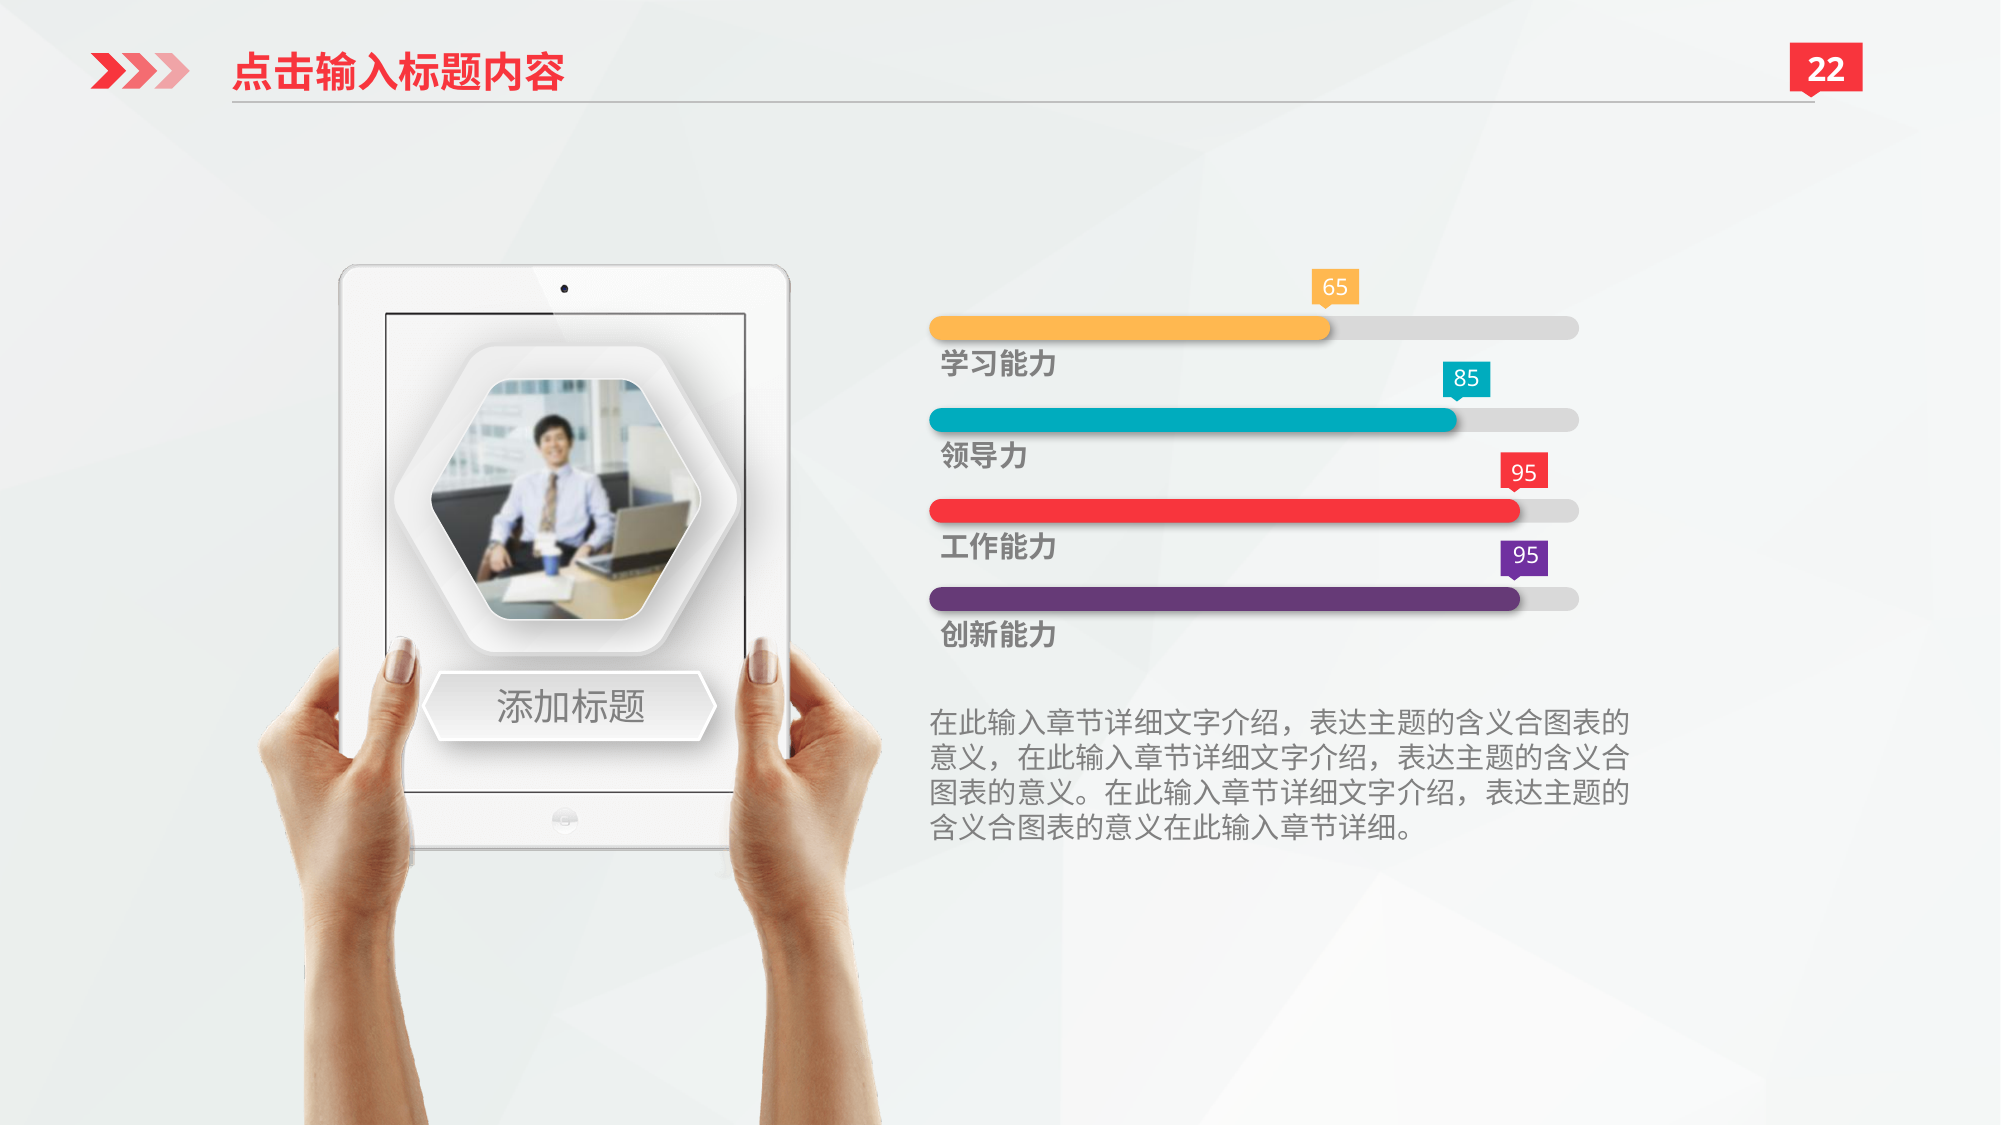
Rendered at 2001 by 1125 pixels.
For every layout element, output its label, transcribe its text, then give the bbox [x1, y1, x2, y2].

text_box 学习能力 [929, 339, 1154, 386]
text_box 在此输入章节详细文字介绍，表达主题的含义合图表的意义，在此输入章节详细文字介绍，表达主题的含义合图表的意义。在此输入章节详细文字介绍，表达主题的含义合图表的意义在此输入章节详细。 [929, 704, 1650, 845]
text_box [1460, 406, 1582, 434]
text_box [1496, 534, 1556, 577]
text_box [390, 344, 741, 655]
text_box [1521, 585, 1582, 613]
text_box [1305, 266, 1366, 307]
text_box 22 [1789, 42, 1863, 94]
text_box [1526, 496, 1582, 525]
text_box 工作能力 [929, 522, 1154, 569]
text_box [927, 314, 1333, 342]
picture [0, 0, 2001, 1125]
text_box 领导力 [929, 431, 1154, 478]
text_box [1494, 452, 1555, 492]
text_box [927, 585, 1523, 613]
text_box [927, 496, 1523, 525]
text_box [1802, 94, 1821, 100]
text_box 点击输入标题内容 [220, 39, 587, 102]
text_box 创新能力 [929, 610, 1154, 657]
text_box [90, 52, 191, 89]
text_box [927, 406, 1459, 434]
text_box [1334, 314, 1582, 342]
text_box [1437, 357, 1497, 398]
